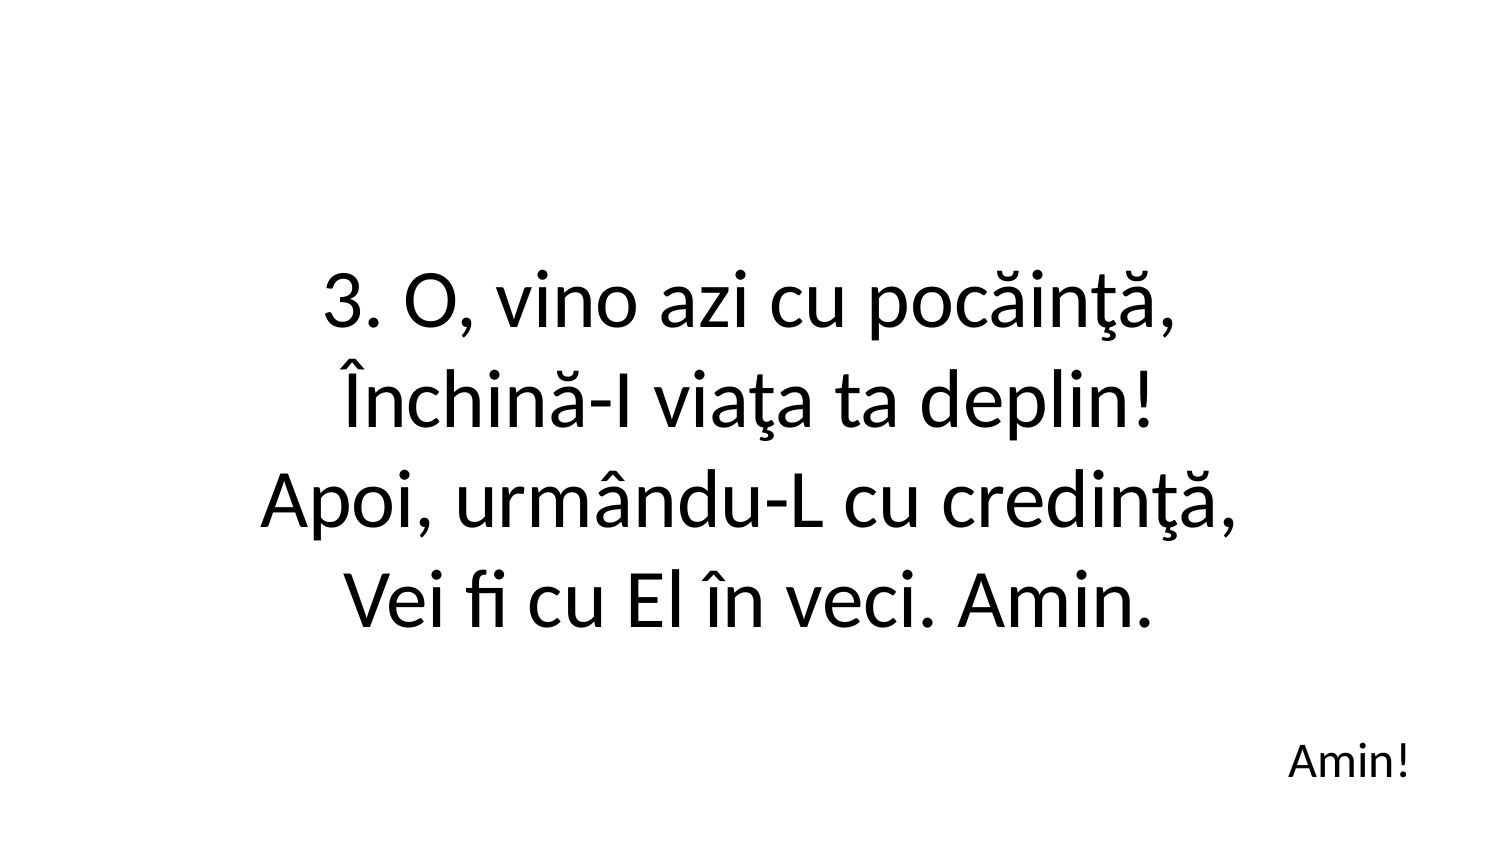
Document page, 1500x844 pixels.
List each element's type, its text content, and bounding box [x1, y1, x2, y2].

text_box Amin! [1273, 674, 1427, 795]
text_box 3. O, vino azi cu pocăinţă, Închină-I viaţa ta deplin! Apoi, urmându-L cu credinţă, Vei fi cu El în veci. Amin. [245, 192, 1255, 652]
